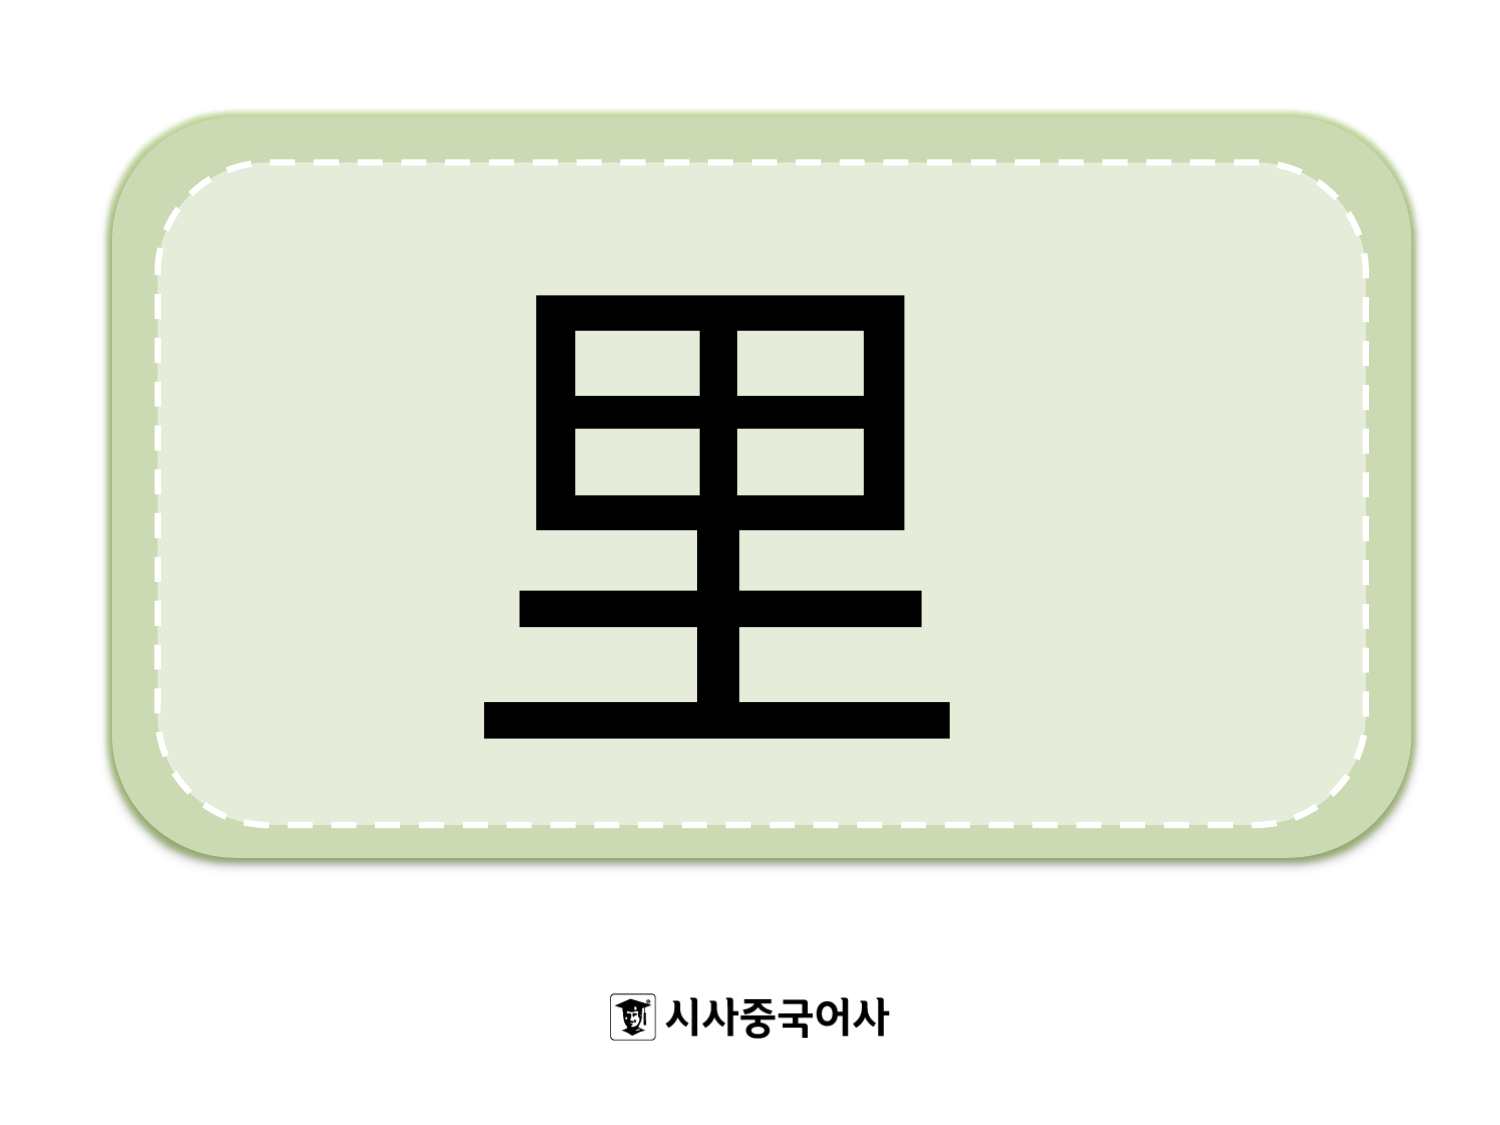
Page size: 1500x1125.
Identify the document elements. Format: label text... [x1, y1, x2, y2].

text_box [162, 160, 1371, 824]
picture [602, 987, 898, 1047]
text_box 里 [171, 172, 1380, 836]
